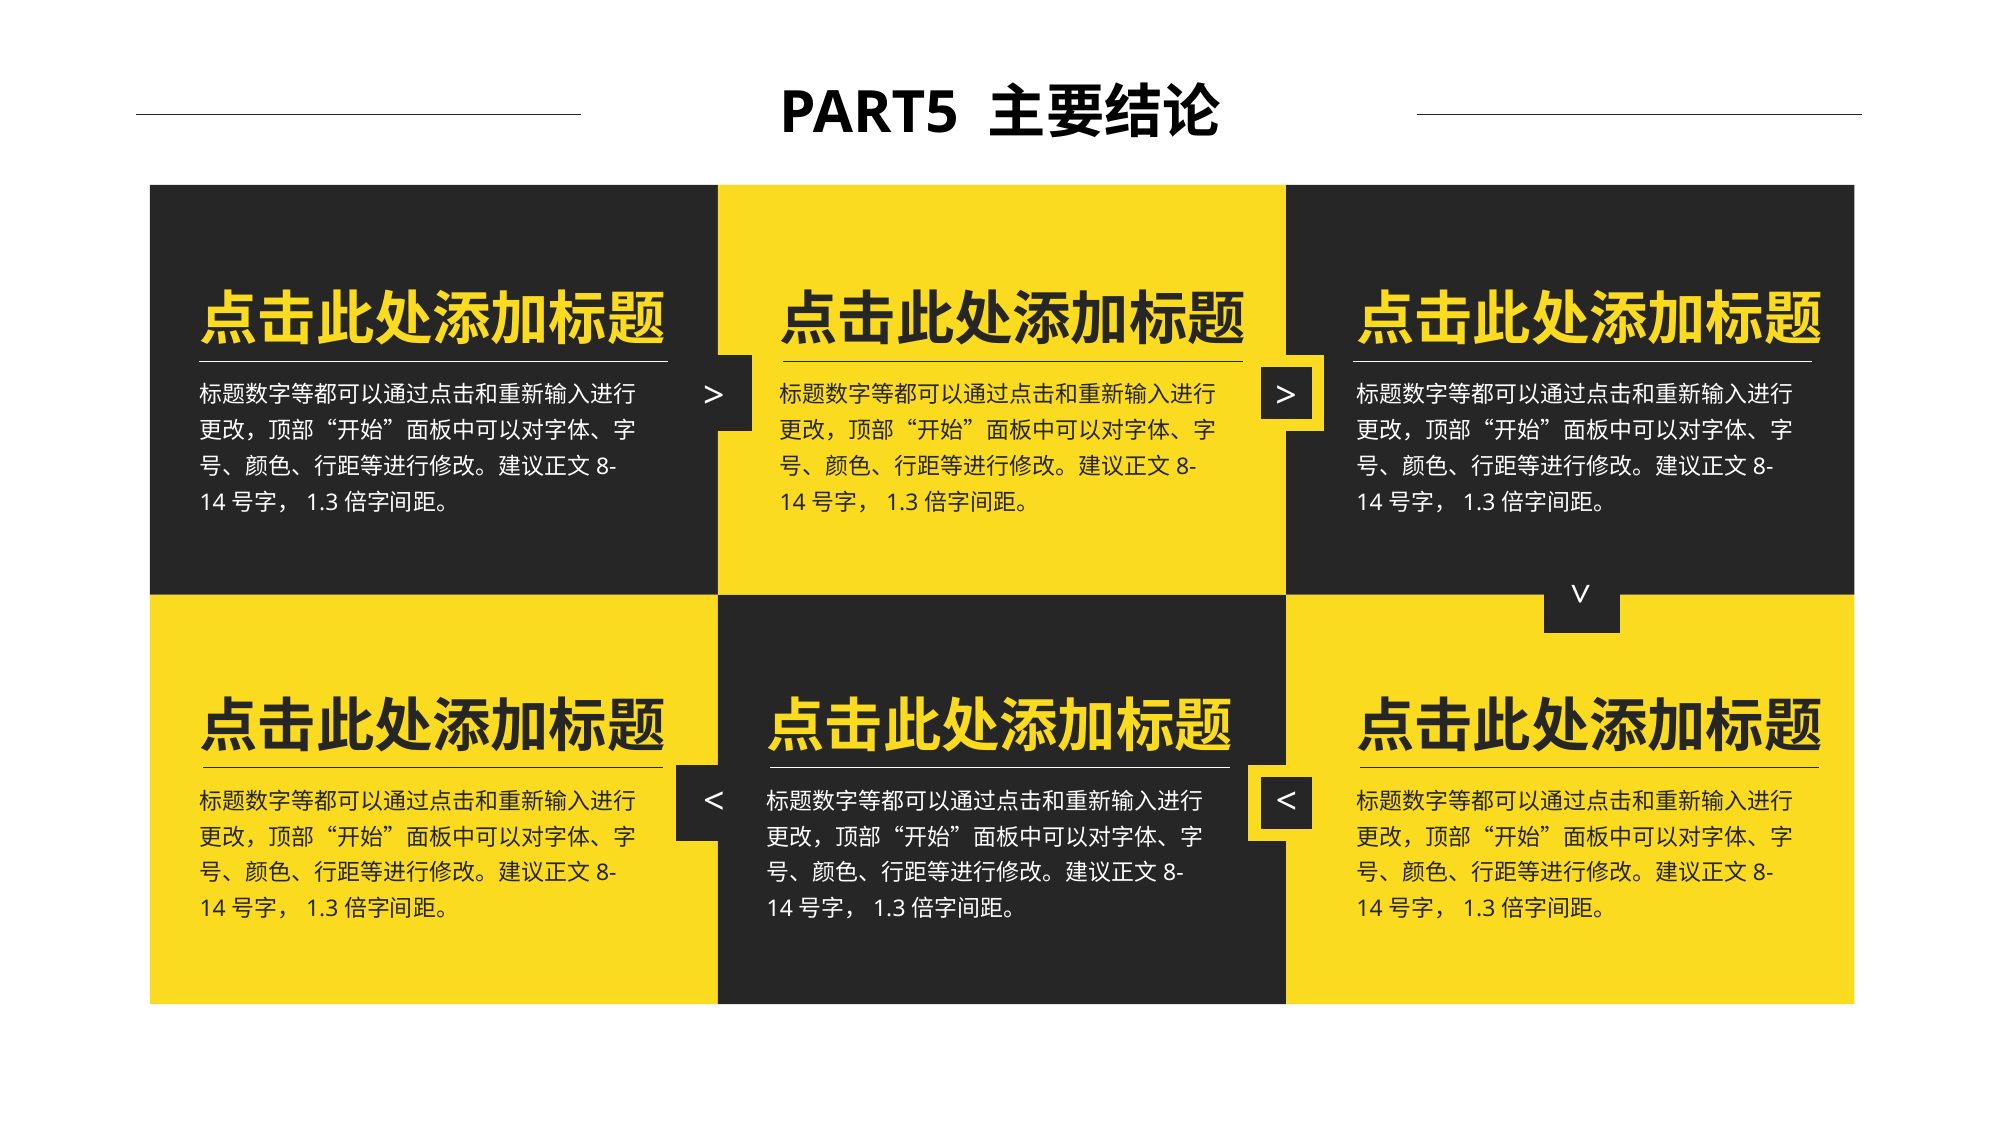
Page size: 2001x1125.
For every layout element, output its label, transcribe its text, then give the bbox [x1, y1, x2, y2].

text_box > [681, 361, 746, 426]
text_box > [1254, 770, 1319, 835]
text_box 点击此处添加标题 [1341, 680, 1845, 766]
text_box [1286, 184, 1855, 595]
text_box > [681, 770, 746, 835]
text_box 标题数字等都可以通过点击和重新输入进行更改，顶部“开始”面板中可以对字体、字号、颜色、行距等进行修改。建议正文8-14号字，1.3倍字间距。 [1341, 770, 1813, 929]
text_box 标题数字等都可以通过点击和重新输入进行更改，顶部“开始”面板中可以对字体、字号、颜色、行距等进行修改。建议正文8-14号字，1.3倍字间距。 [751, 770, 1223, 929]
text_box > [1254, 361, 1319, 426]
text_box 点击此处添加标题 [184, 274, 688, 359]
text_box 标题数字等都可以通过点击和重新输入进行更改，顶部“开始”面板中可以对字体、字号、颜色、行距等进行修改。建议正文8-14号字，1.3倍字间距。 [764, 364, 1236, 522]
text_box [149, 595, 717, 1005]
text_box [717, 184, 1286, 595]
text_box 点击此处添加标题 [184, 680, 688, 766]
text_box 标题数字等都可以通过点击和重新输入进行更改，顶部“开始”面板中可以对字体、字号、颜色、行距等进行修改。建议正文8-14号字，1.3倍字间距。 [1341, 364, 1813, 522]
text_box 点击此处添加标题 [764, 274, 1268, 359]
text_box 点击此处添加标题 [751, 680, 1255, 766]
text_box [717, 595, 1286, 1005]
list PART5 主要结论 [629, 43, 1371, 184]
text_box 点击此处添加标题 [1341, 274, 1845, 359]
text_box > [1550, 562, 1615, 627]
text_box [1286, 595, 1855, 1005]
text_box 标题数字等都可以通过点击和重新输入进行更改，顶部“开始”面板中可以对字体、字号、颜色、行距等进行修改。建议正文8-14号字，1.3倍字间距。 [184, 770, 656, 929]
text_box [149, 184, 717, 595]
text_box 标题数字等都可以通过点击和重新输入进行更改，顶部“开始”面板中可以对字体、字号、颜色、行距等进行修改。建议正文8-14号字，1.3倍字间距。 [184, 364, 656, 522]
